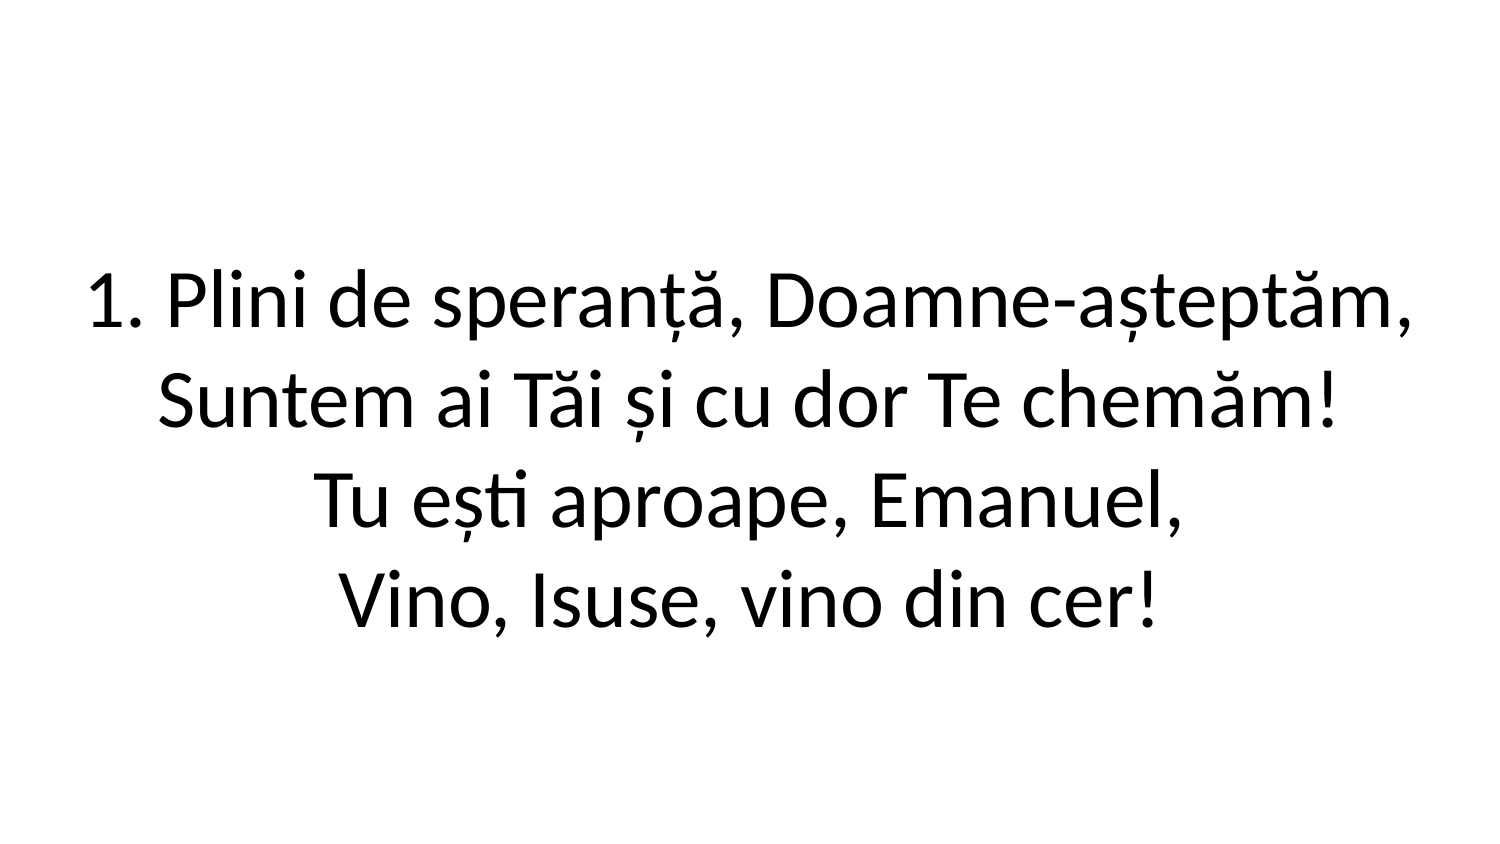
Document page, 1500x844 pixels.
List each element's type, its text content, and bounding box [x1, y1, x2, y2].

text_box 1. Plini de speranță, Doamne-așteptăm, Suntem ai Tăi și cu dor Te chemăm! Tu ești aproape, Emanuel, Vino, Isuse, vino din cer! [68, 192, 1432, 652]
